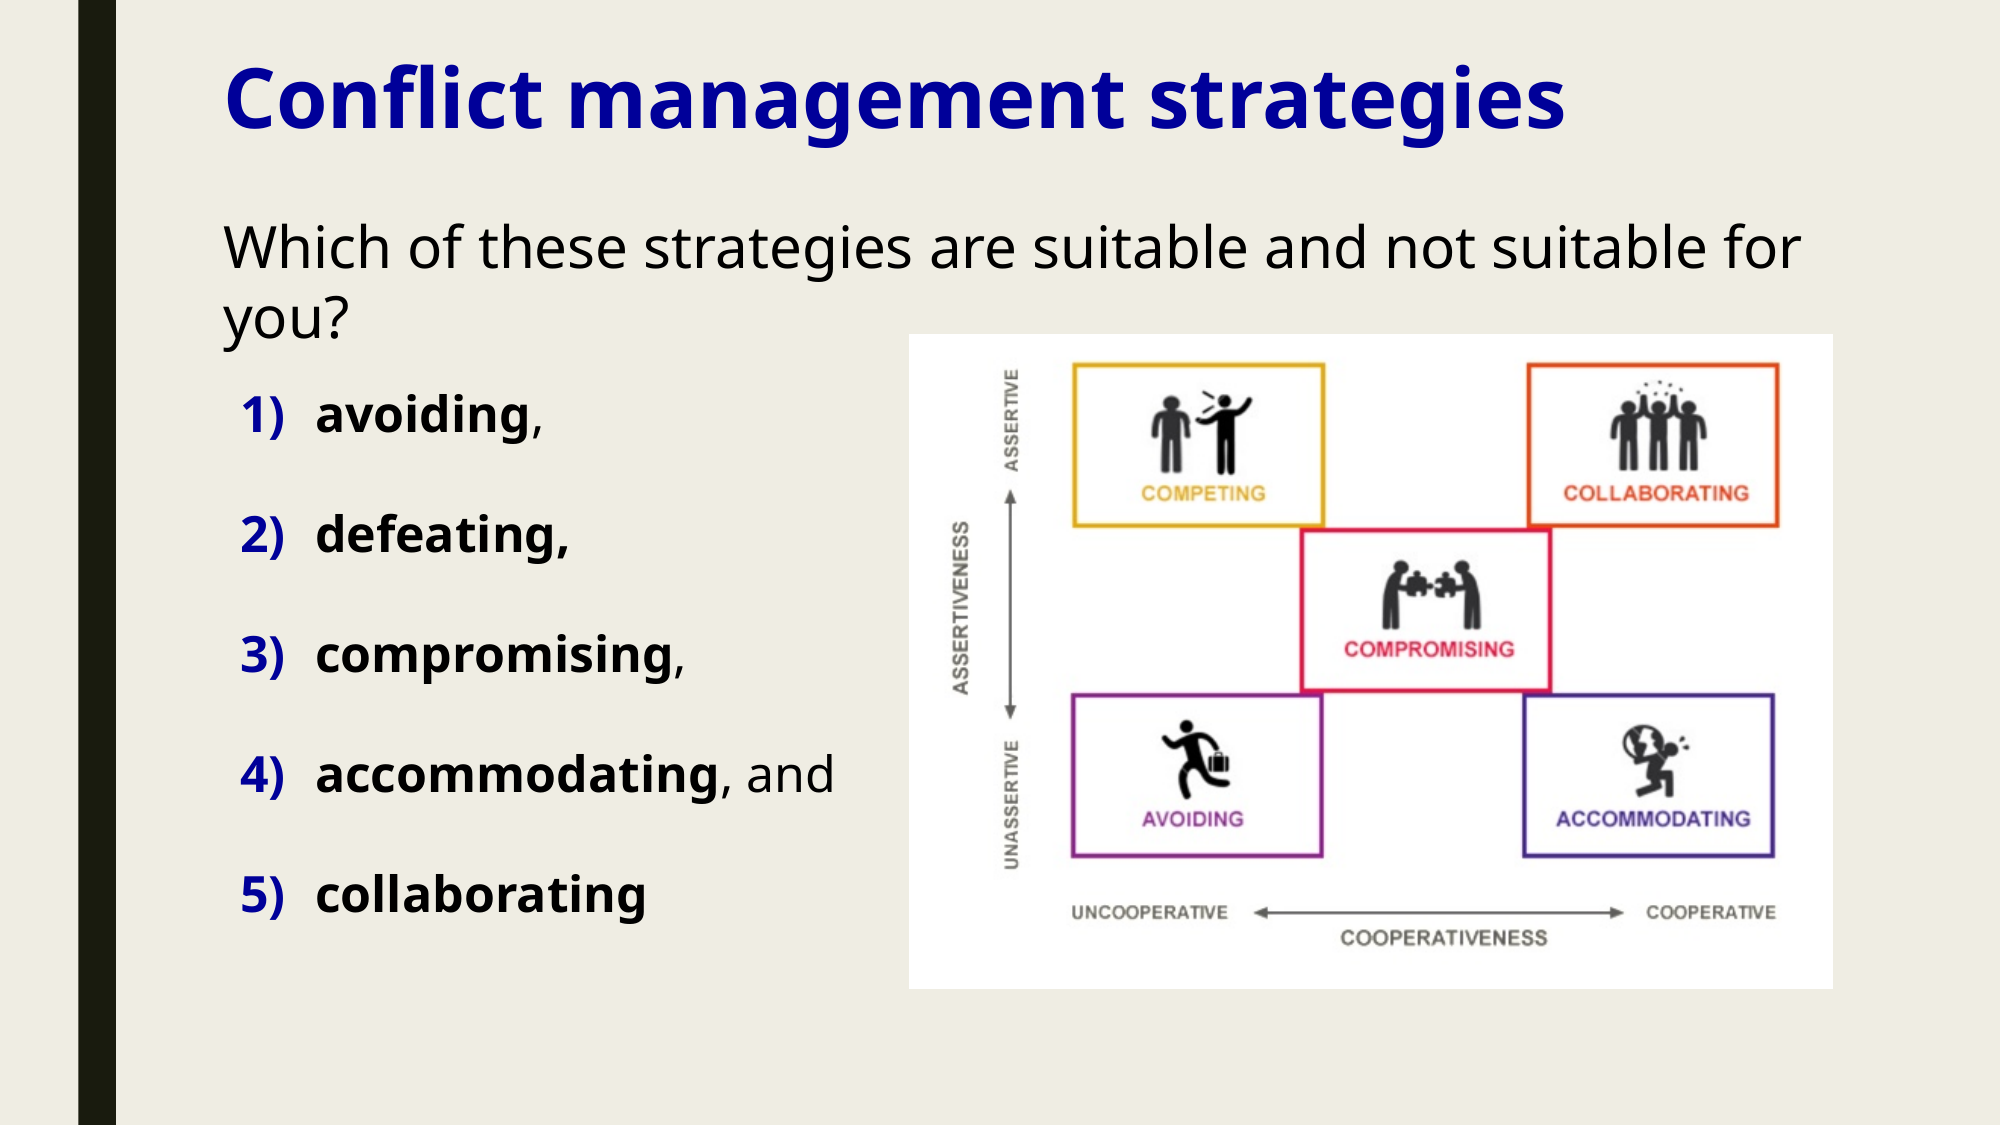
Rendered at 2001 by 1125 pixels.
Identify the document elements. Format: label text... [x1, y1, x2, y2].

text_box Which of these strategies are suitable and not suitable for you? [208, 202, 1881, 358]
list avoiding, defeating, compromising, accommodating, and collaborating [225, 375, 897, 963]
title Conflict management strategies [208, 49, 1830, 163]
picture [909, 334, 1833, 989]
